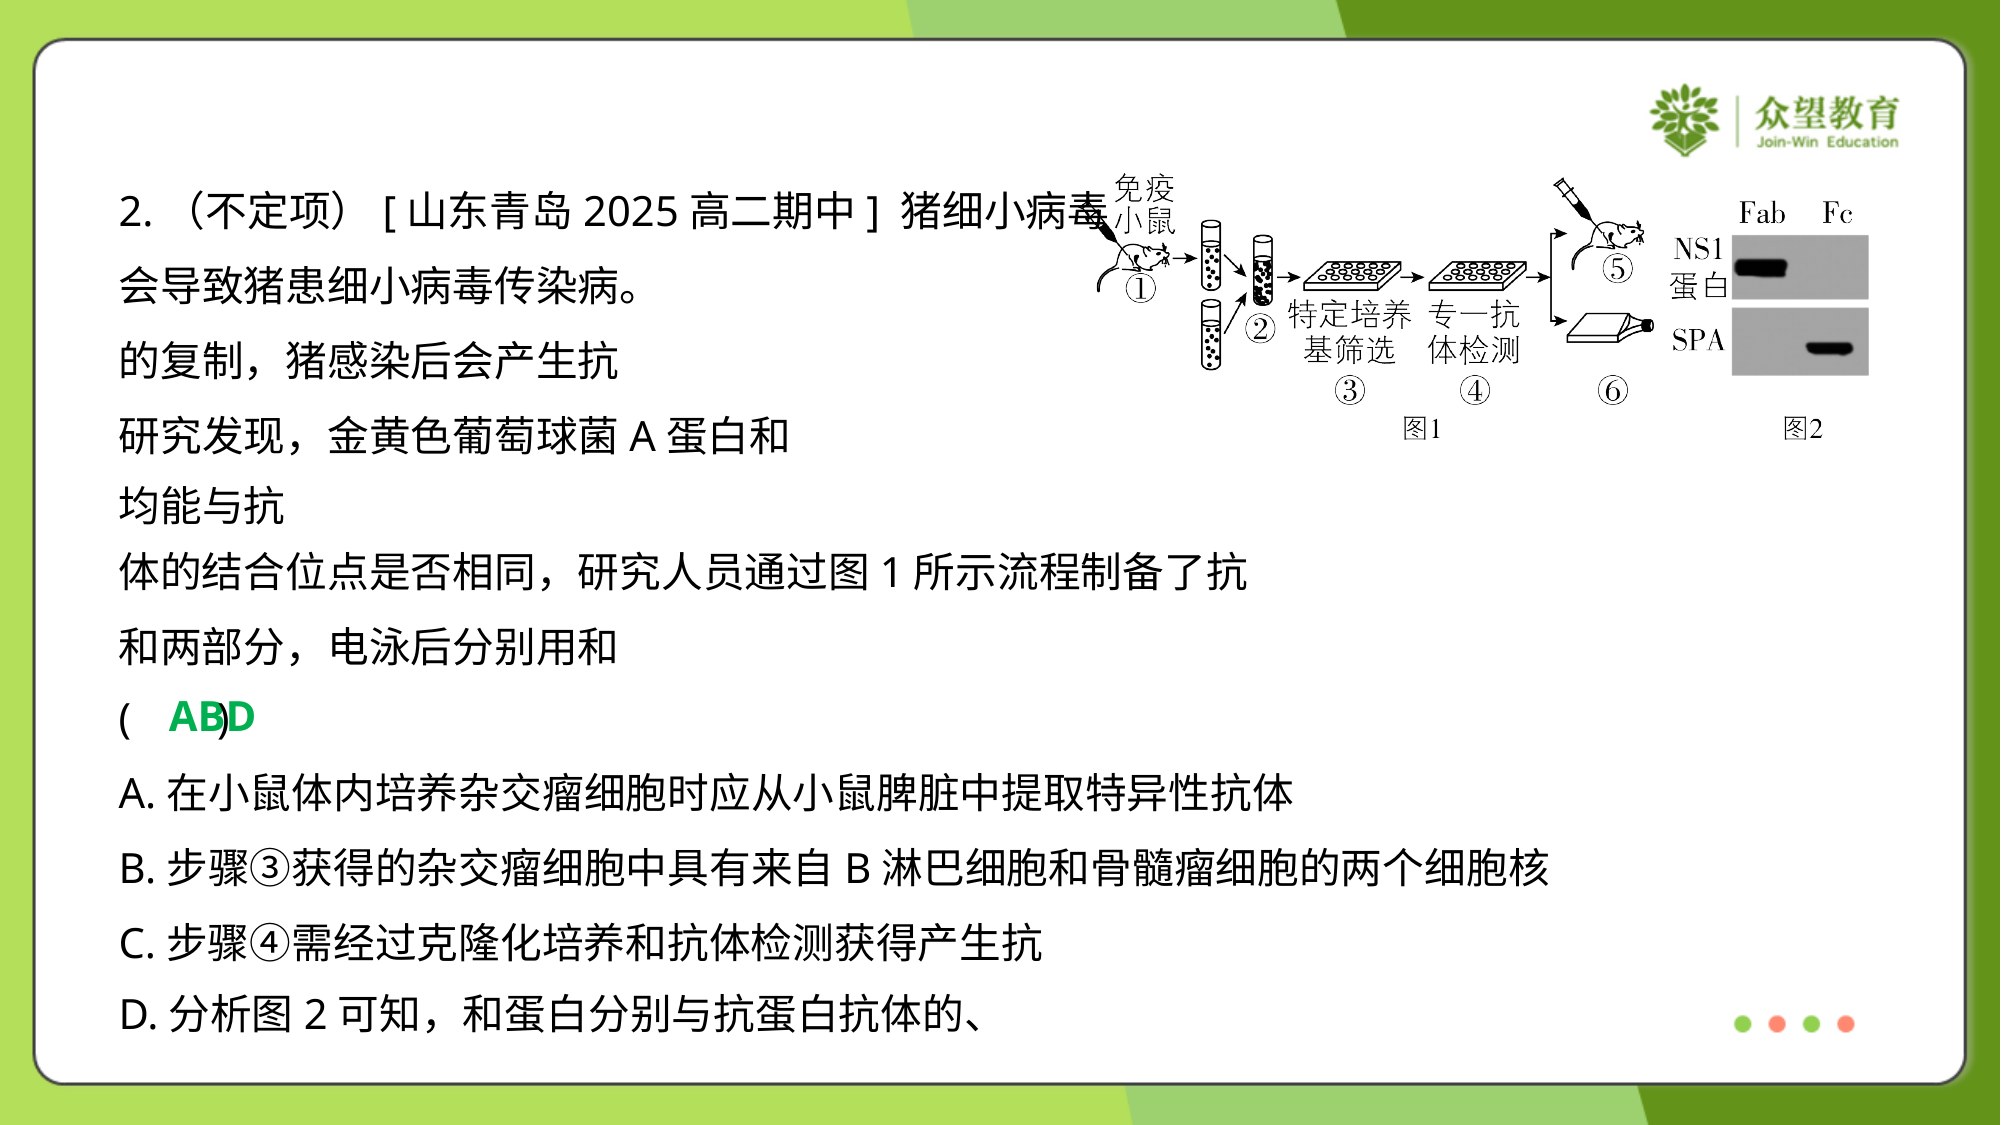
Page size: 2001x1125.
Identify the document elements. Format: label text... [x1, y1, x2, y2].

text_box ABD [151, 669, 275, 733]
picture [0, 0, 2000, 1125]
